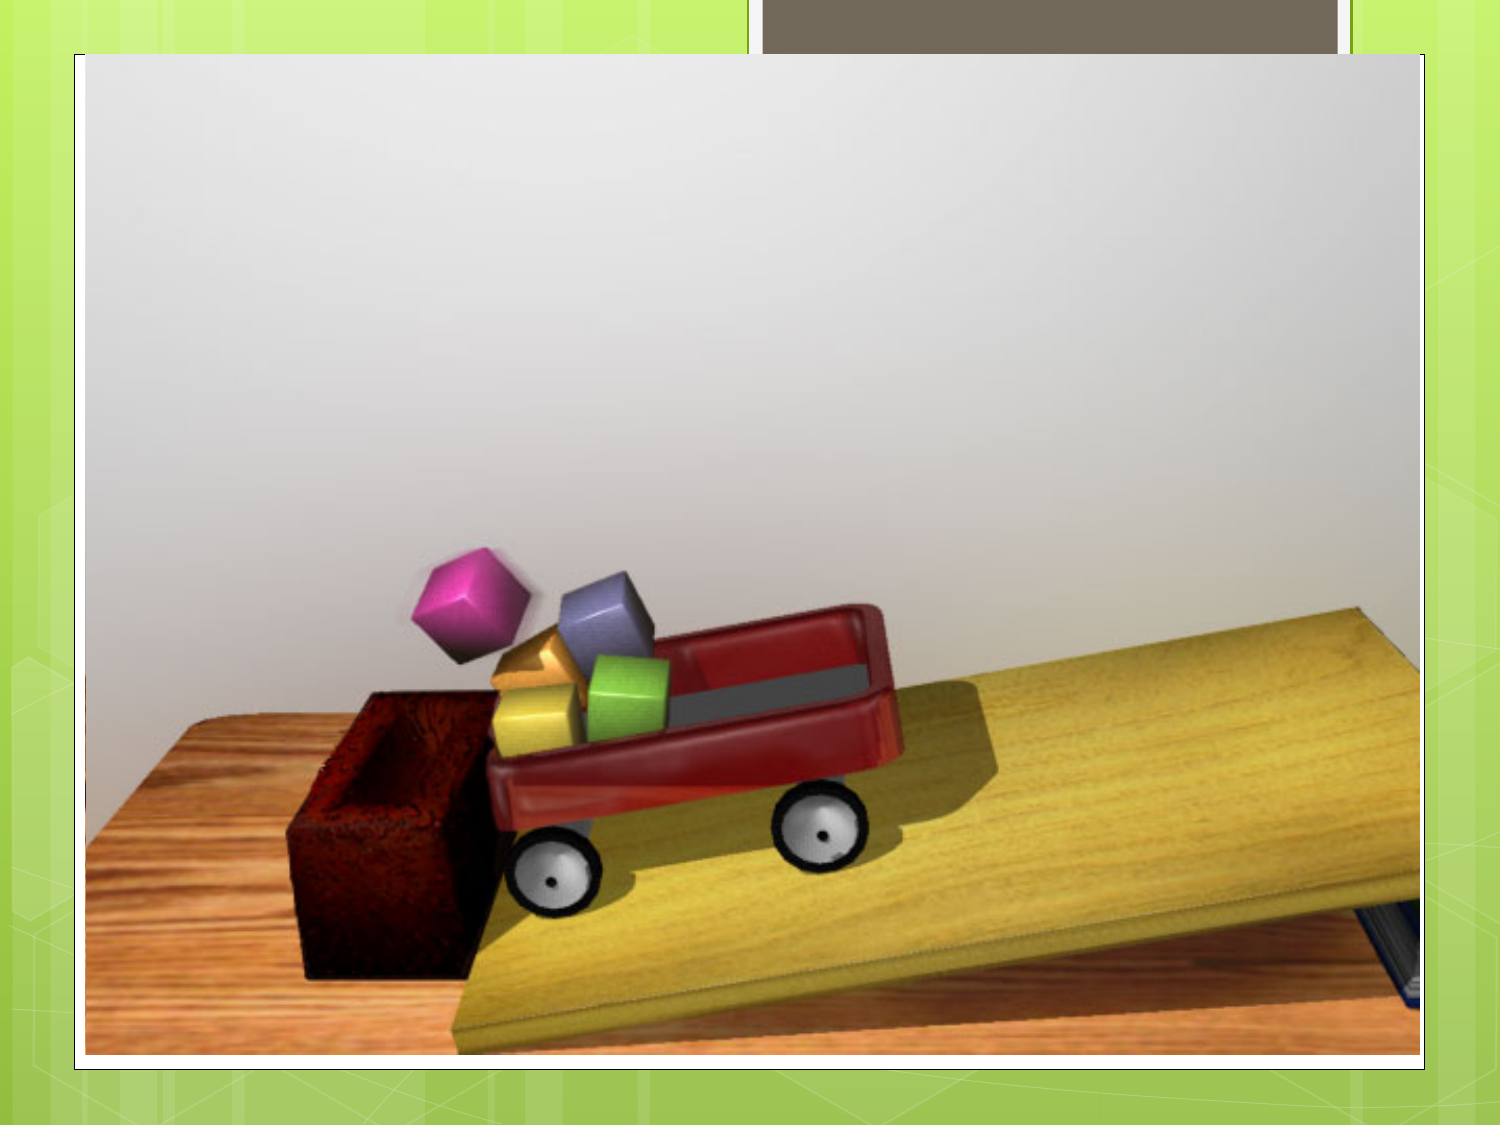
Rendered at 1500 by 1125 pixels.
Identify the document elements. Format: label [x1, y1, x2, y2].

picture [85, 54, 1421, 1056]
